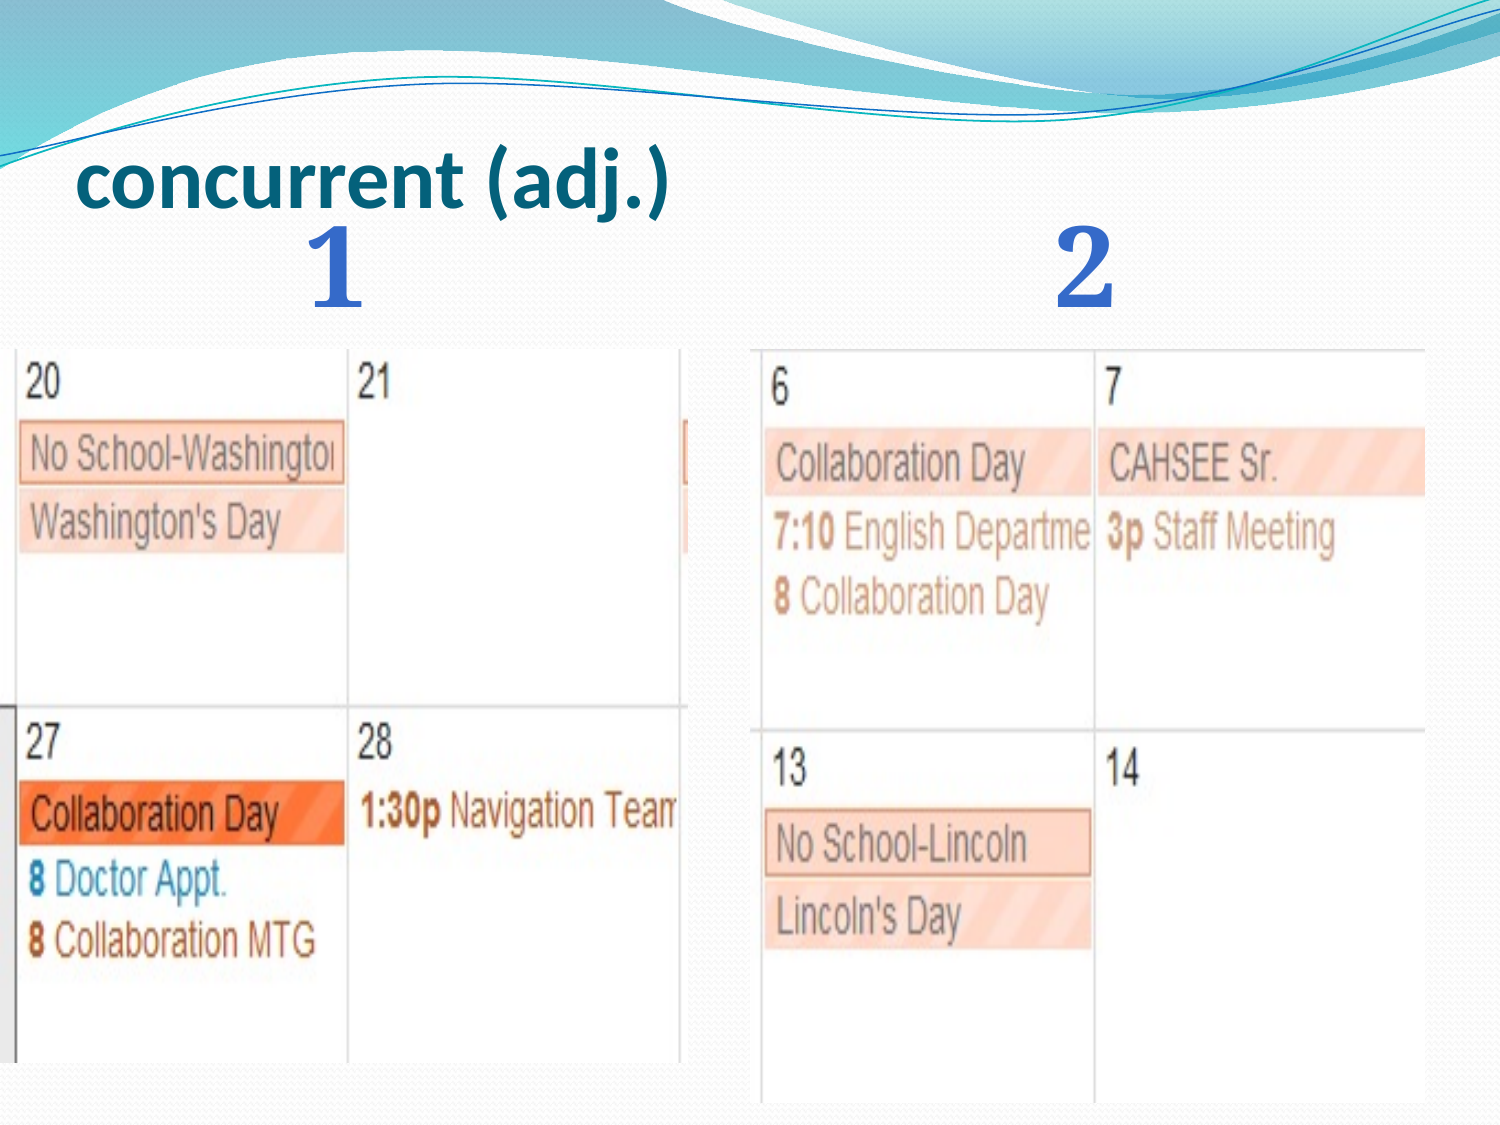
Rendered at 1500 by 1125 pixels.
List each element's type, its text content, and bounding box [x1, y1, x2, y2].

picture [749, 349, 1426, 1104]
picture [0, 349, 688, 1063]
title concurrent (adj.) [75, 112, 1425, 300]
text_box 1 [289, 187, 383, 338]
text_box 2 [1039, 187, 1133, 338]
